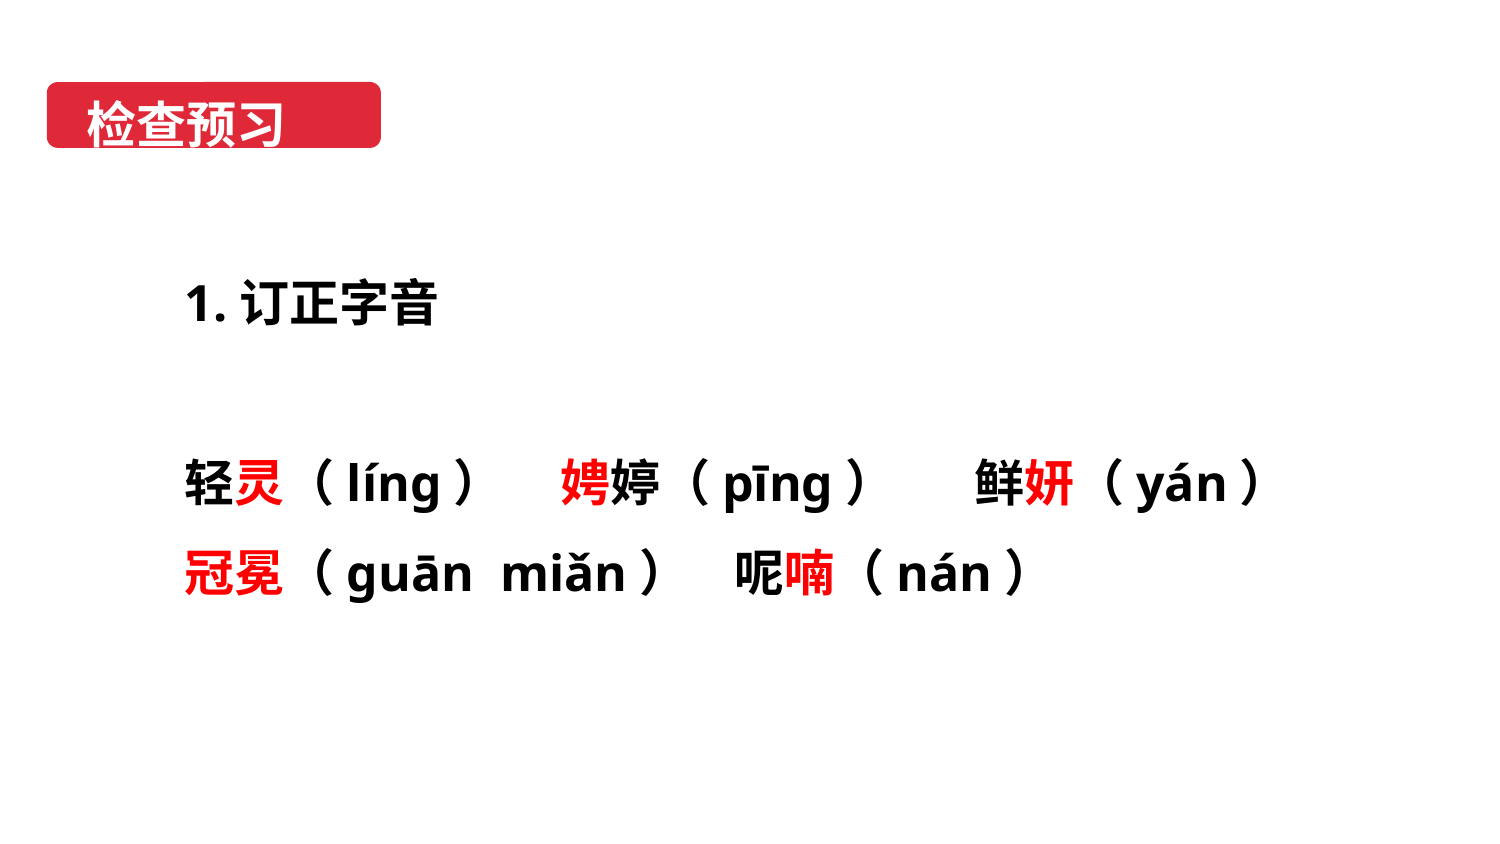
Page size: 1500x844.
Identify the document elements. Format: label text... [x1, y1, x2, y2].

text_box 1.订正字音 轻灵（línɡ） 娉婷（pīnɡ） 鲜妍（yán） 冠冕（ɡuān miǎn） 呢喃（nán） [51, 233, 1423, 609]
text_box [46, 81, 381, 161]
